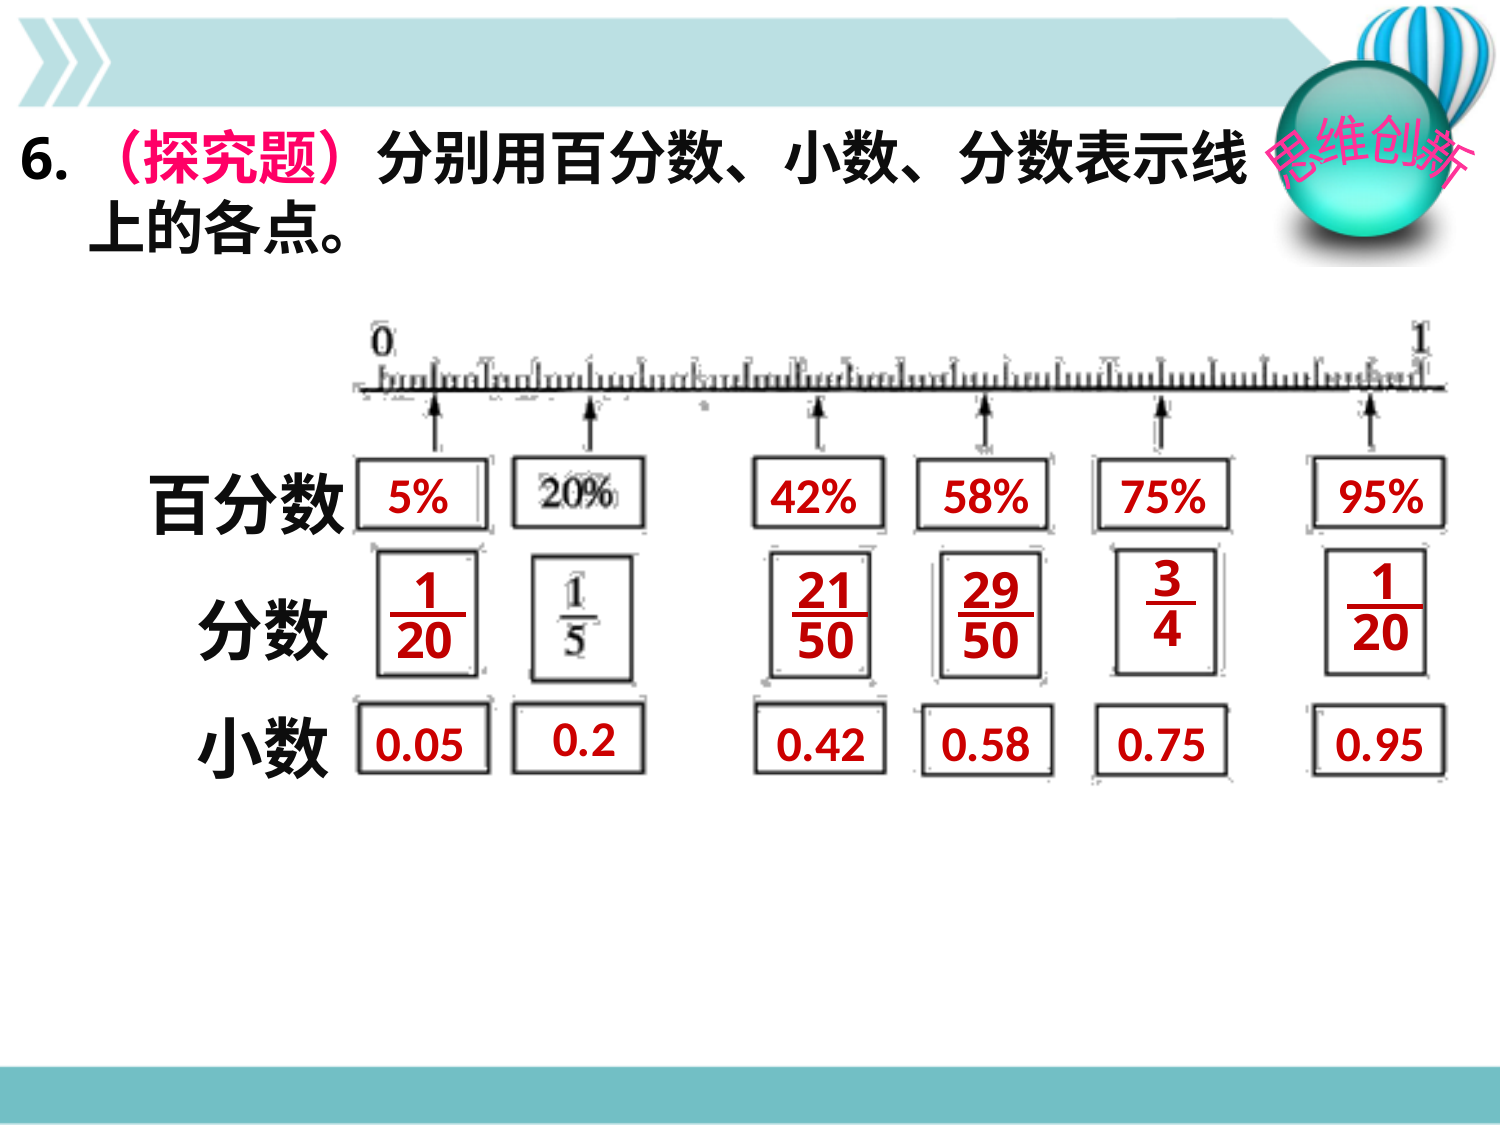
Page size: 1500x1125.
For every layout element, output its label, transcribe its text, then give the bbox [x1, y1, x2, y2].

text_box 小数 [182, 699, 325, 795]
text_box 6.（探究题）分别用百分数、小数、分数表示线 上的各点。 [5, 113, 1253, 269]
text_box 百分数 [131, 455, 325, 551]
text_box 分数 [182, 581, 325, 676]
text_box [1257, 54, 1470, 267]
picture [0, 0, 1500, 1125]
